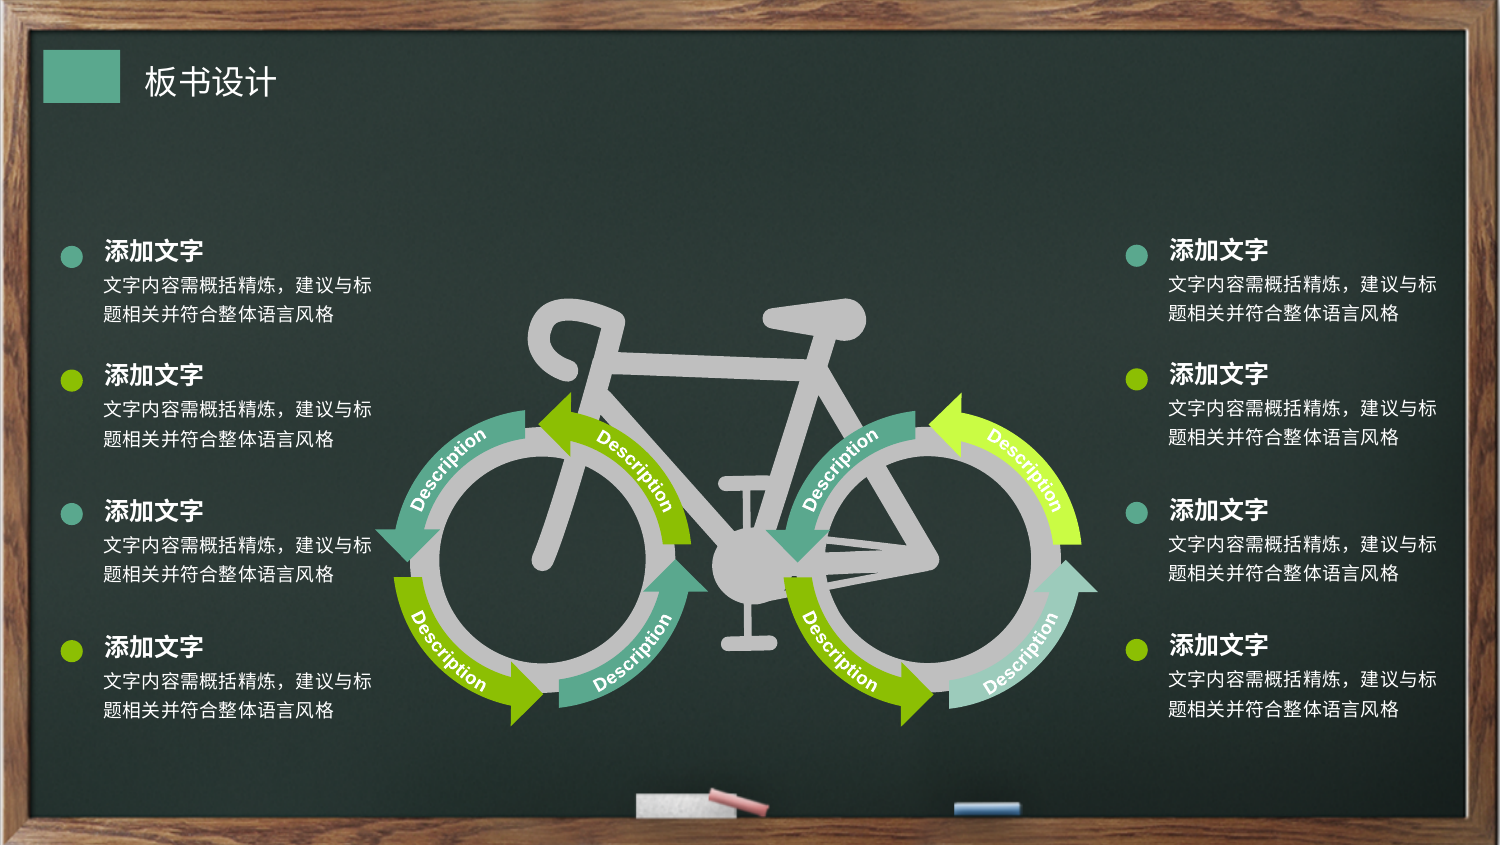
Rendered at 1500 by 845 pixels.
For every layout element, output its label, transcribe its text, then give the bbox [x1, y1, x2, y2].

text_box [1125, 638, 1148, 662]
text_box 添加文字 [1154, 351, 1285, 382]
text_box [1125, 501, 1148, 524]
text_box [60, 640, 83, 663]
text_box 文字内容需概括精炼，建议与标题相关并符合整体语言风格 [1153, 382, 1454, 456]
text_box [1125, 368, 1148, 391]
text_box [765, 392, 1099, 728]
text_box 添加文字 [1154, 622, 1285, 653]
text_box [712, 475, 760, 652]
text_box 文字内容需概括精炼，建议与标题相关并符合整体语言风格 [88, 519, 369, 593]
text_box 添加文字 [89, 623, 220, 655]
text_box 添加文字 [89, 228, 220, 259]
text_box 文字内容需概括精炼，建议与标题相关并符合整体语言风格 [1153, 258, 1454, 332]
text_box 文字内容需概括精炼，建议与标题相关并符合整体语言风格 [88, 259, 389, 333]
text_box 文字内容需概括精炼，建议与标题相关并符合整体语言风格 [88, 383, 389, 458]
text_box 添加文字 [89, 487, 220, 519]
text_box 文字内容需概括精炼，建议与标题相关并符合整体语言风格 [1153, 518, 1454, 592]
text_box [374, 391, 709, 727]
text_box 文字内容需概括精炼，建议与标题相关并符合整体语言风格 [88, 655, 369, 729]
text_box [60, 245, 83, 268]
text_box [60, 502, 83, 526]
text_box 添加文字 [89, 352, 220, 383]
text_box [60, 369, 83, 392]
text_box 添加文字 [1154, 227, 1285, 258]
text_box 文字内容需概括精炼，建议与标题相关并符合整体语言风格 [1153, 653, 1454, 728]
text_box [527, 298, 867, 390]
text_box 添加文字 [1154, 486, 1285, 518]
picture [0, 0, 1500, 845]
text_box [1125, 244, 1148, 267]
